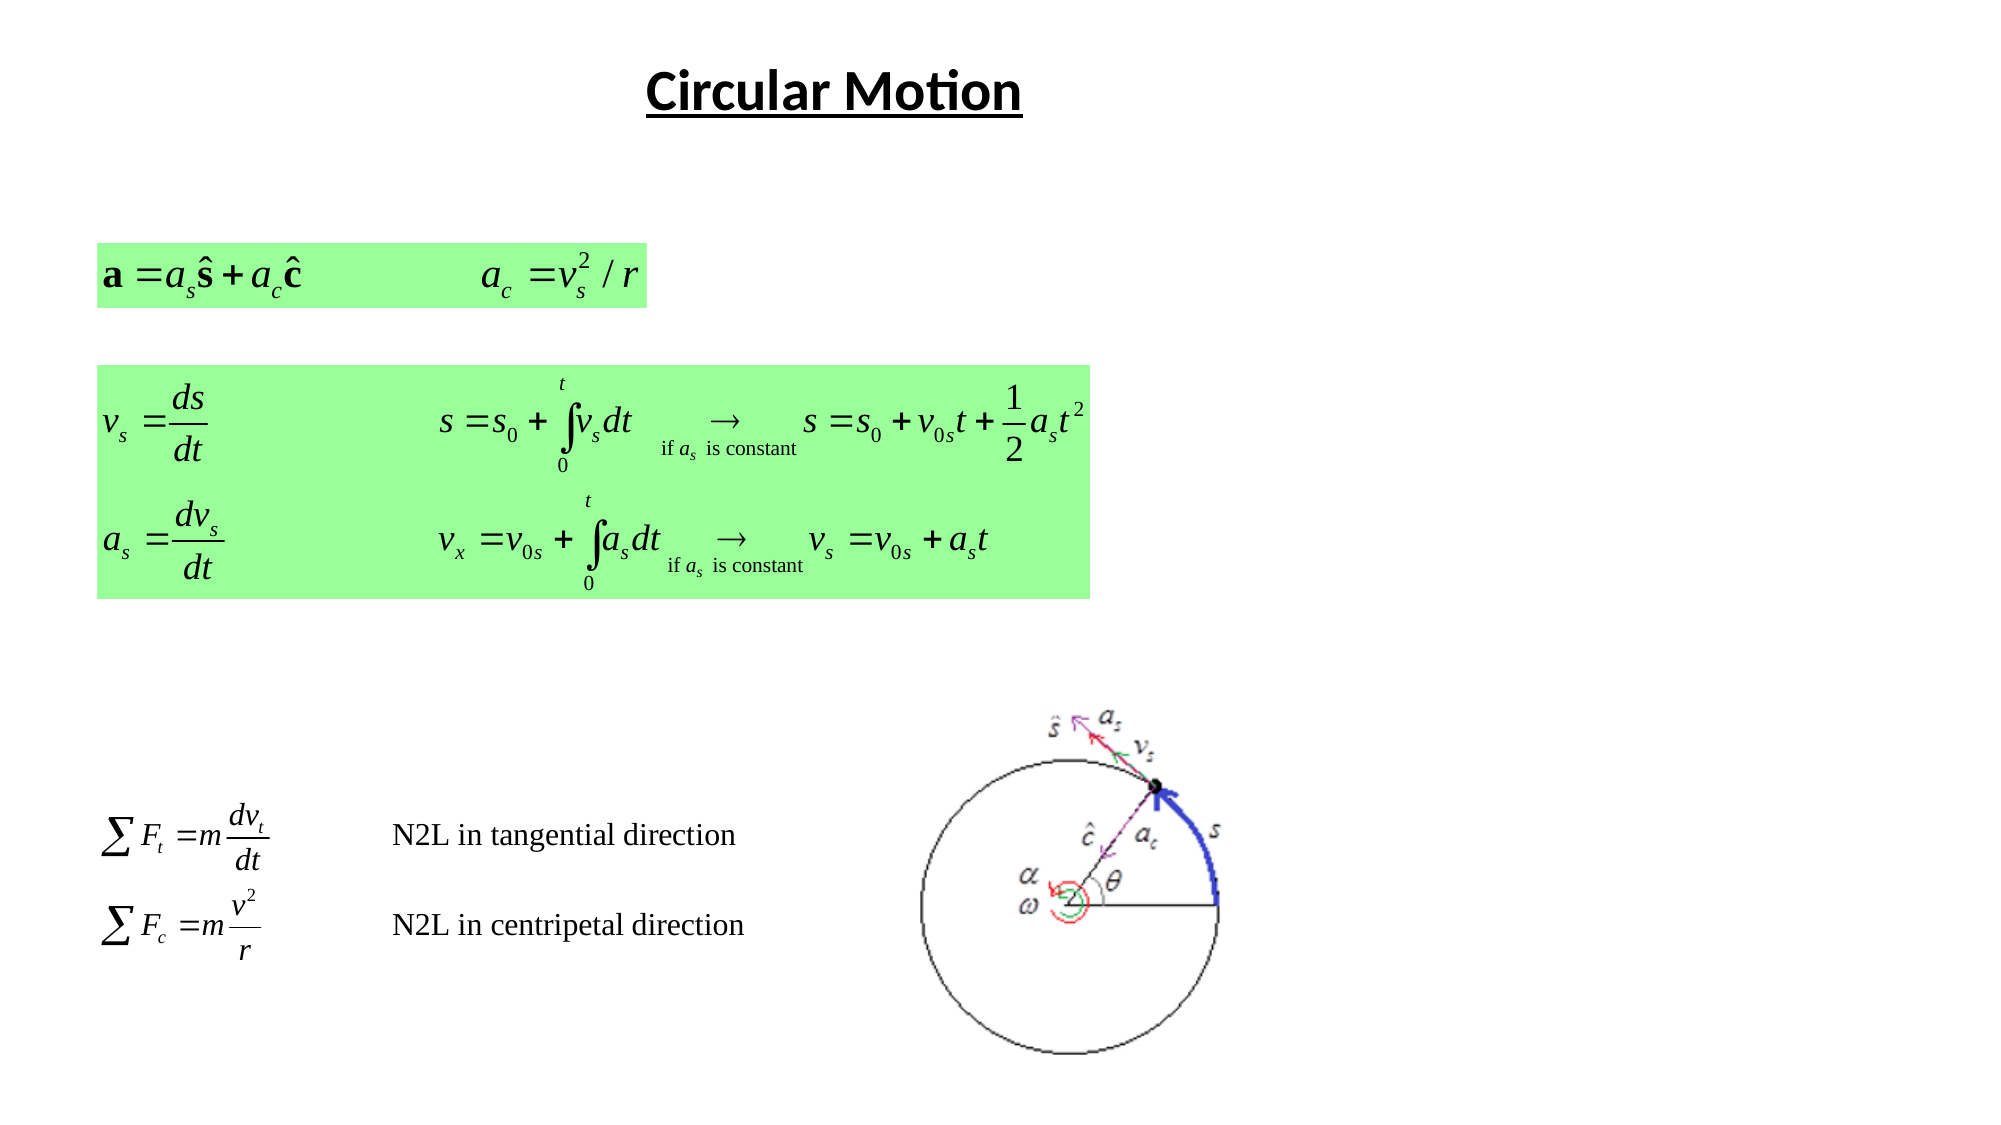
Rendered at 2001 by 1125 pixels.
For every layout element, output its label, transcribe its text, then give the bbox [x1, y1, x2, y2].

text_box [97, 242, 647, 308]
text_box Circular Motion [631, 45, 1084, 130]
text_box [97, 364, 1090, 600]
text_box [97, 795, 752, 969]
picture [872, 695, 1248, 1069]
